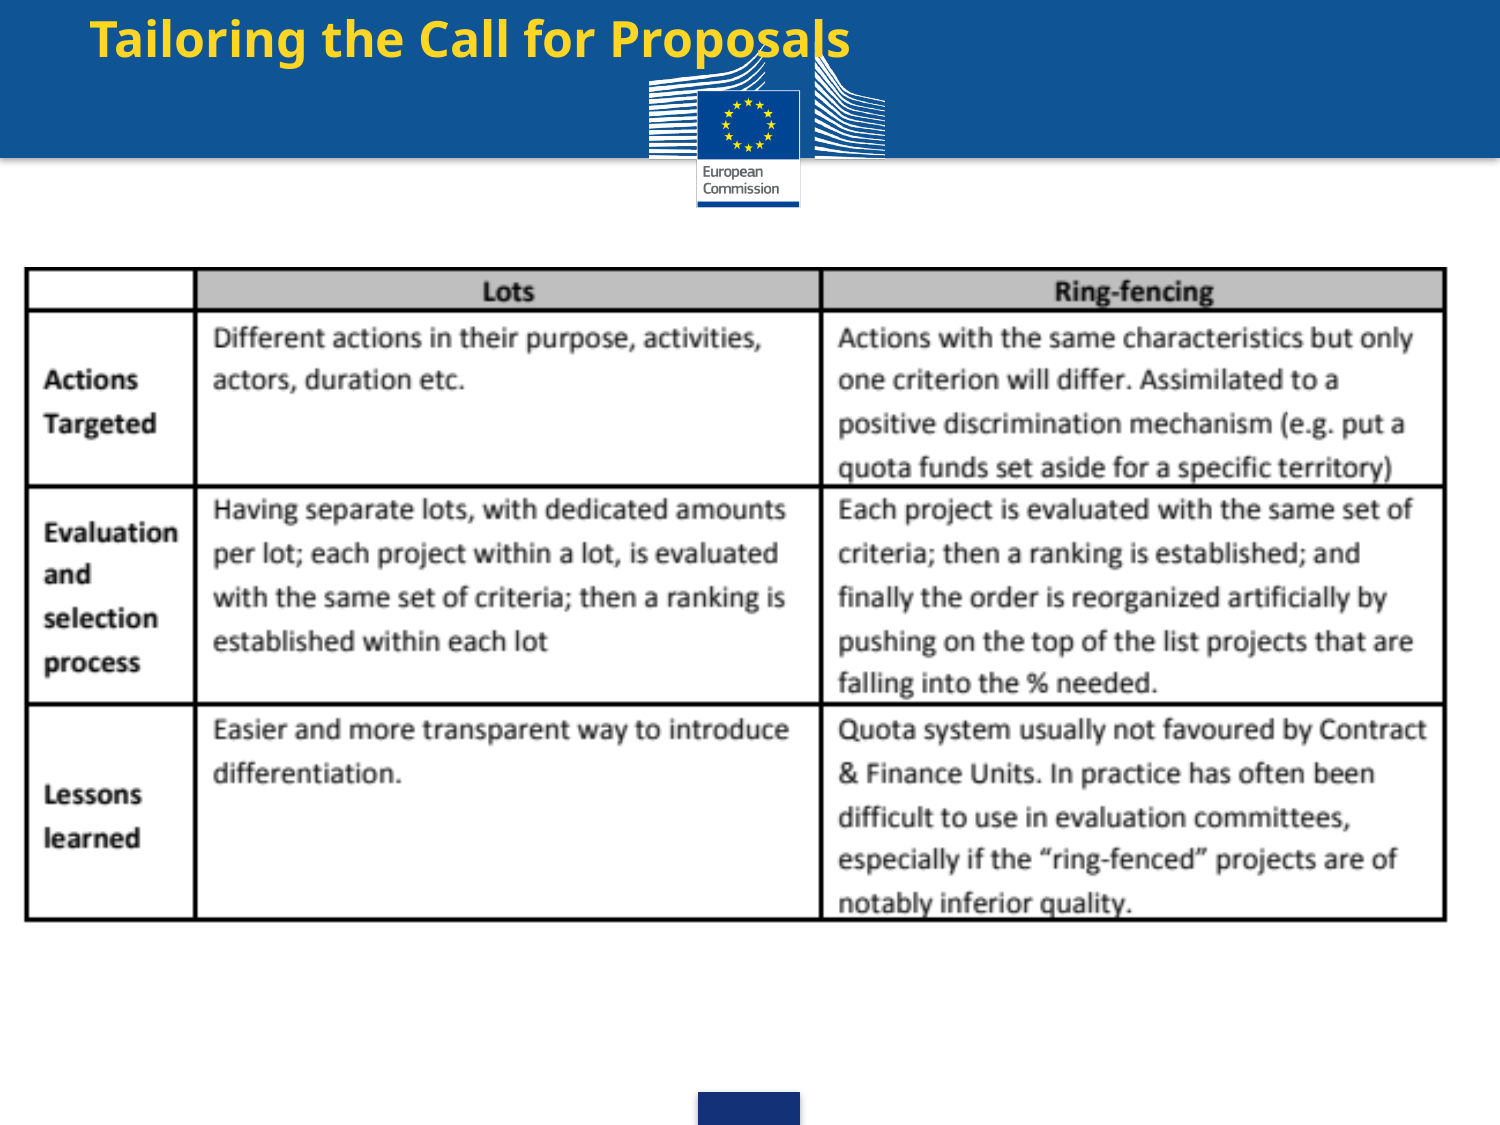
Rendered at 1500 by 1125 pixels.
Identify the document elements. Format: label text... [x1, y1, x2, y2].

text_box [0, 266, 1476, 965]
text_box Tailoring the Call for Proposals [74, 0, 867, 75]
picture [649, 42, 885, 208]
